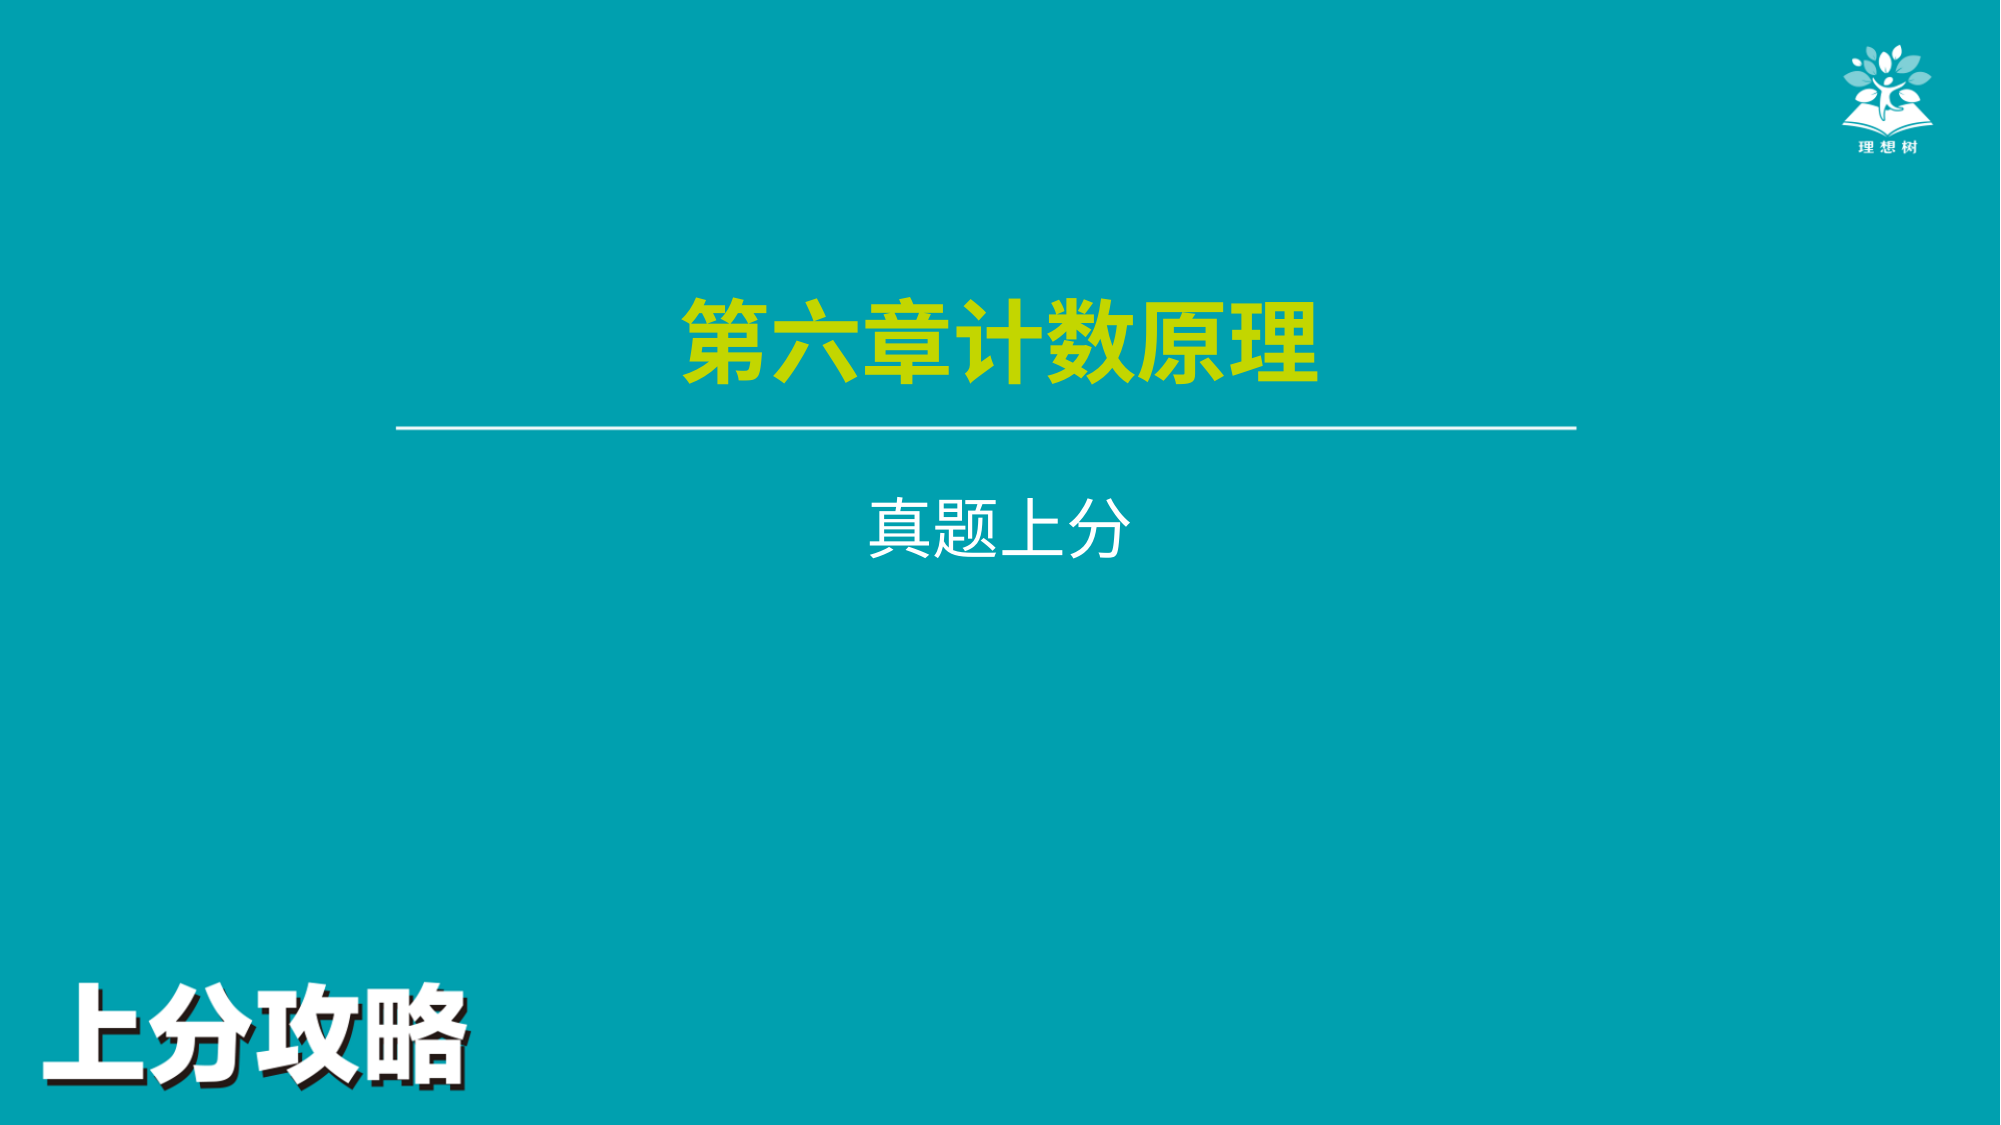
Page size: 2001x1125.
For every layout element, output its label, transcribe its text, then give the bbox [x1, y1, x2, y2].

picture [0, 0, 2000, 265]
picture [0, 413, 2000, 472]
text_box 第六章计数原理 [0, 265, 2000, 413]
text_box 真题上分 [0, 472, 2000, 579]
picture [0, 579, 2000, 1125]
